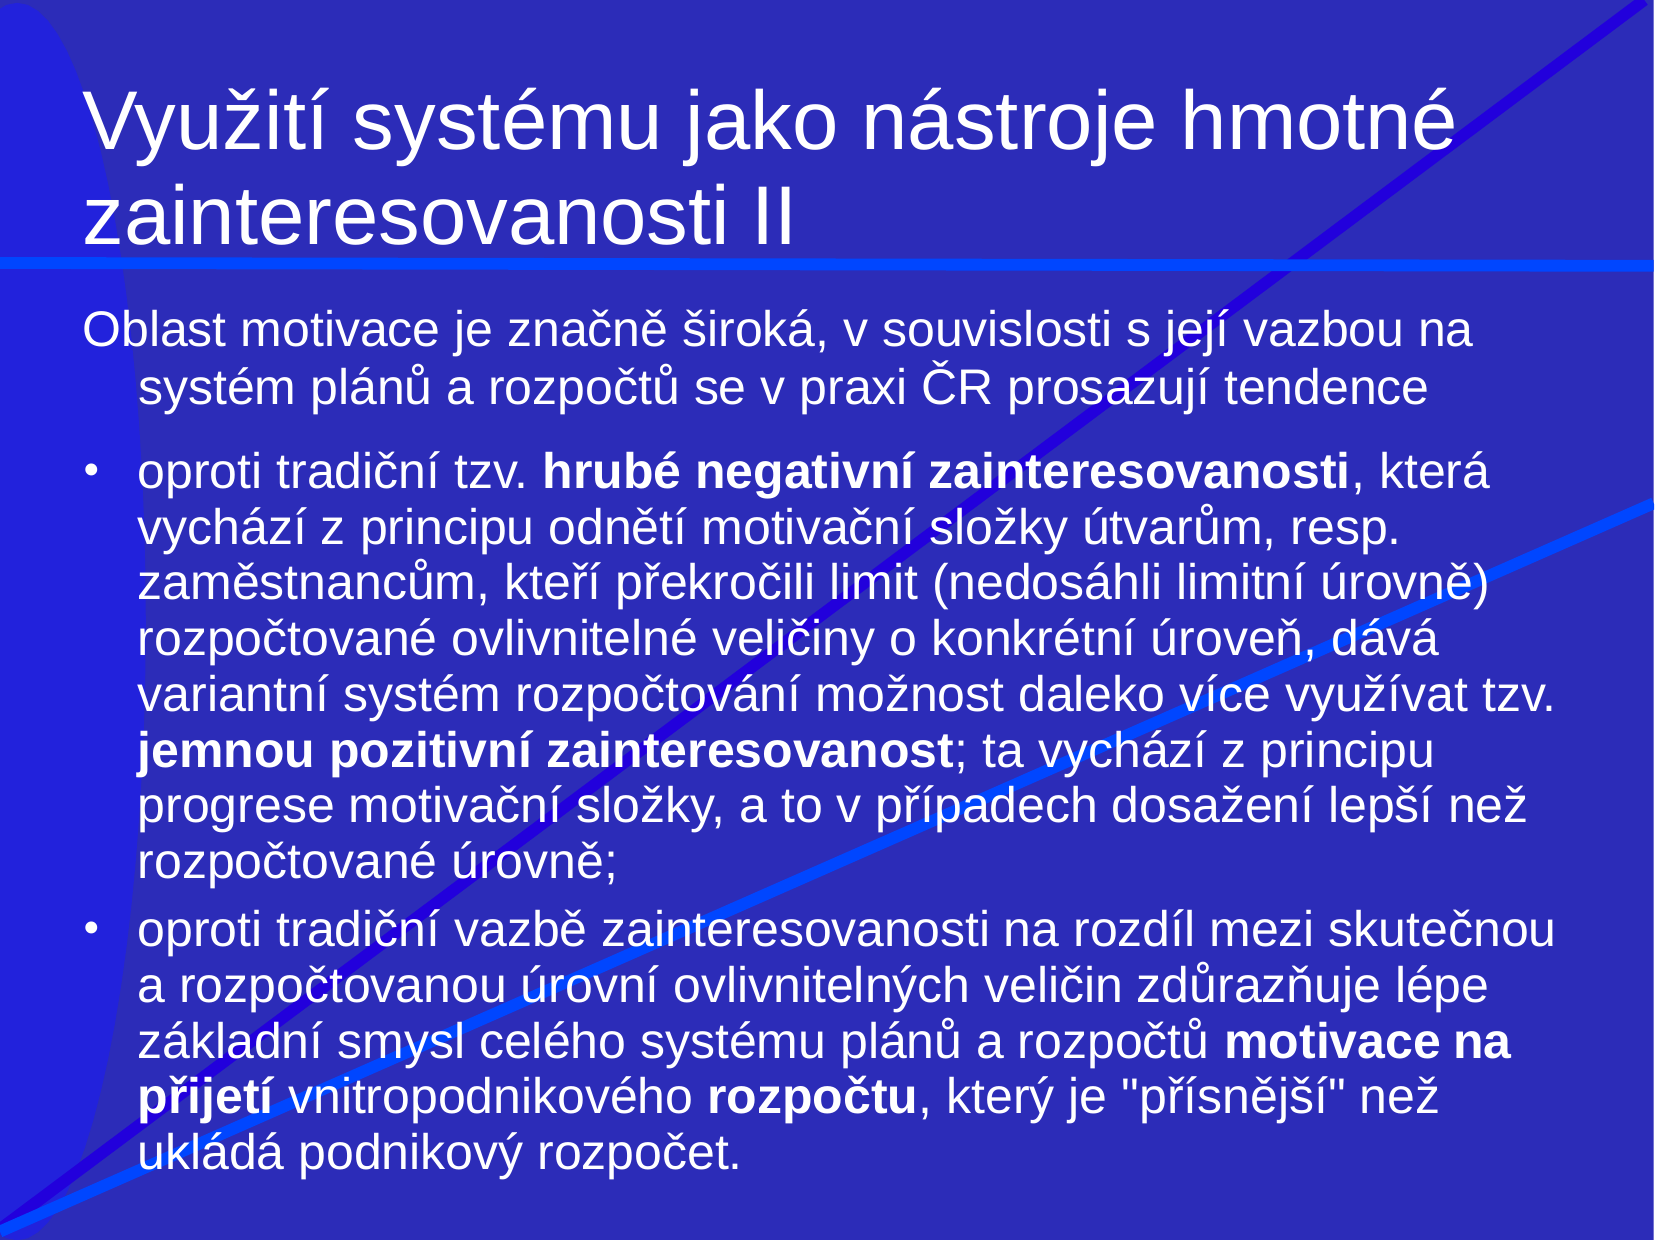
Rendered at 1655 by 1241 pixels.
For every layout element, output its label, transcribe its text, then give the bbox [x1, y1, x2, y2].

title Využití systému jako nástroje hmotné zainteresovanosti II [80, 69, 1574, 277]
text_box Oblast motivace je značně široká, v souvislosti s její vazbou na systém plánů a rozpočtů se v praxi ČR prosazují tendence oproti tradiční tzv. hrubé negativní zainteresovanosti, která vychází z principu odnětí motivační složky útvarům, resp. zaměstnancům, kteří překročili limit (nedosáhli limitní úrovně) rozpočtované ovlivnitelné veličiny o konkrétní úroveň, dává variantní systém rozpočtování možnost daleko více využívat tzv. jemnou pozitivní zainteresovanost; ta vychází z principu progrese motivační složky, a to v případech dosažení lepší než rozpočtované úrovně; oproti tradiční vazbě zainteresovanosti na rozdíl mezi skutečnou a rozpočtovanou úrovní ovlivnitelných veličin zdůrazňuje lépe základní smysl celého systému plánů a rozpočtů motivace na přijetí vnitropodnikového rozpočtu, který je "přísnější" než ukládá podnikový rozpočet. [80, 298, 1561, 1181]
